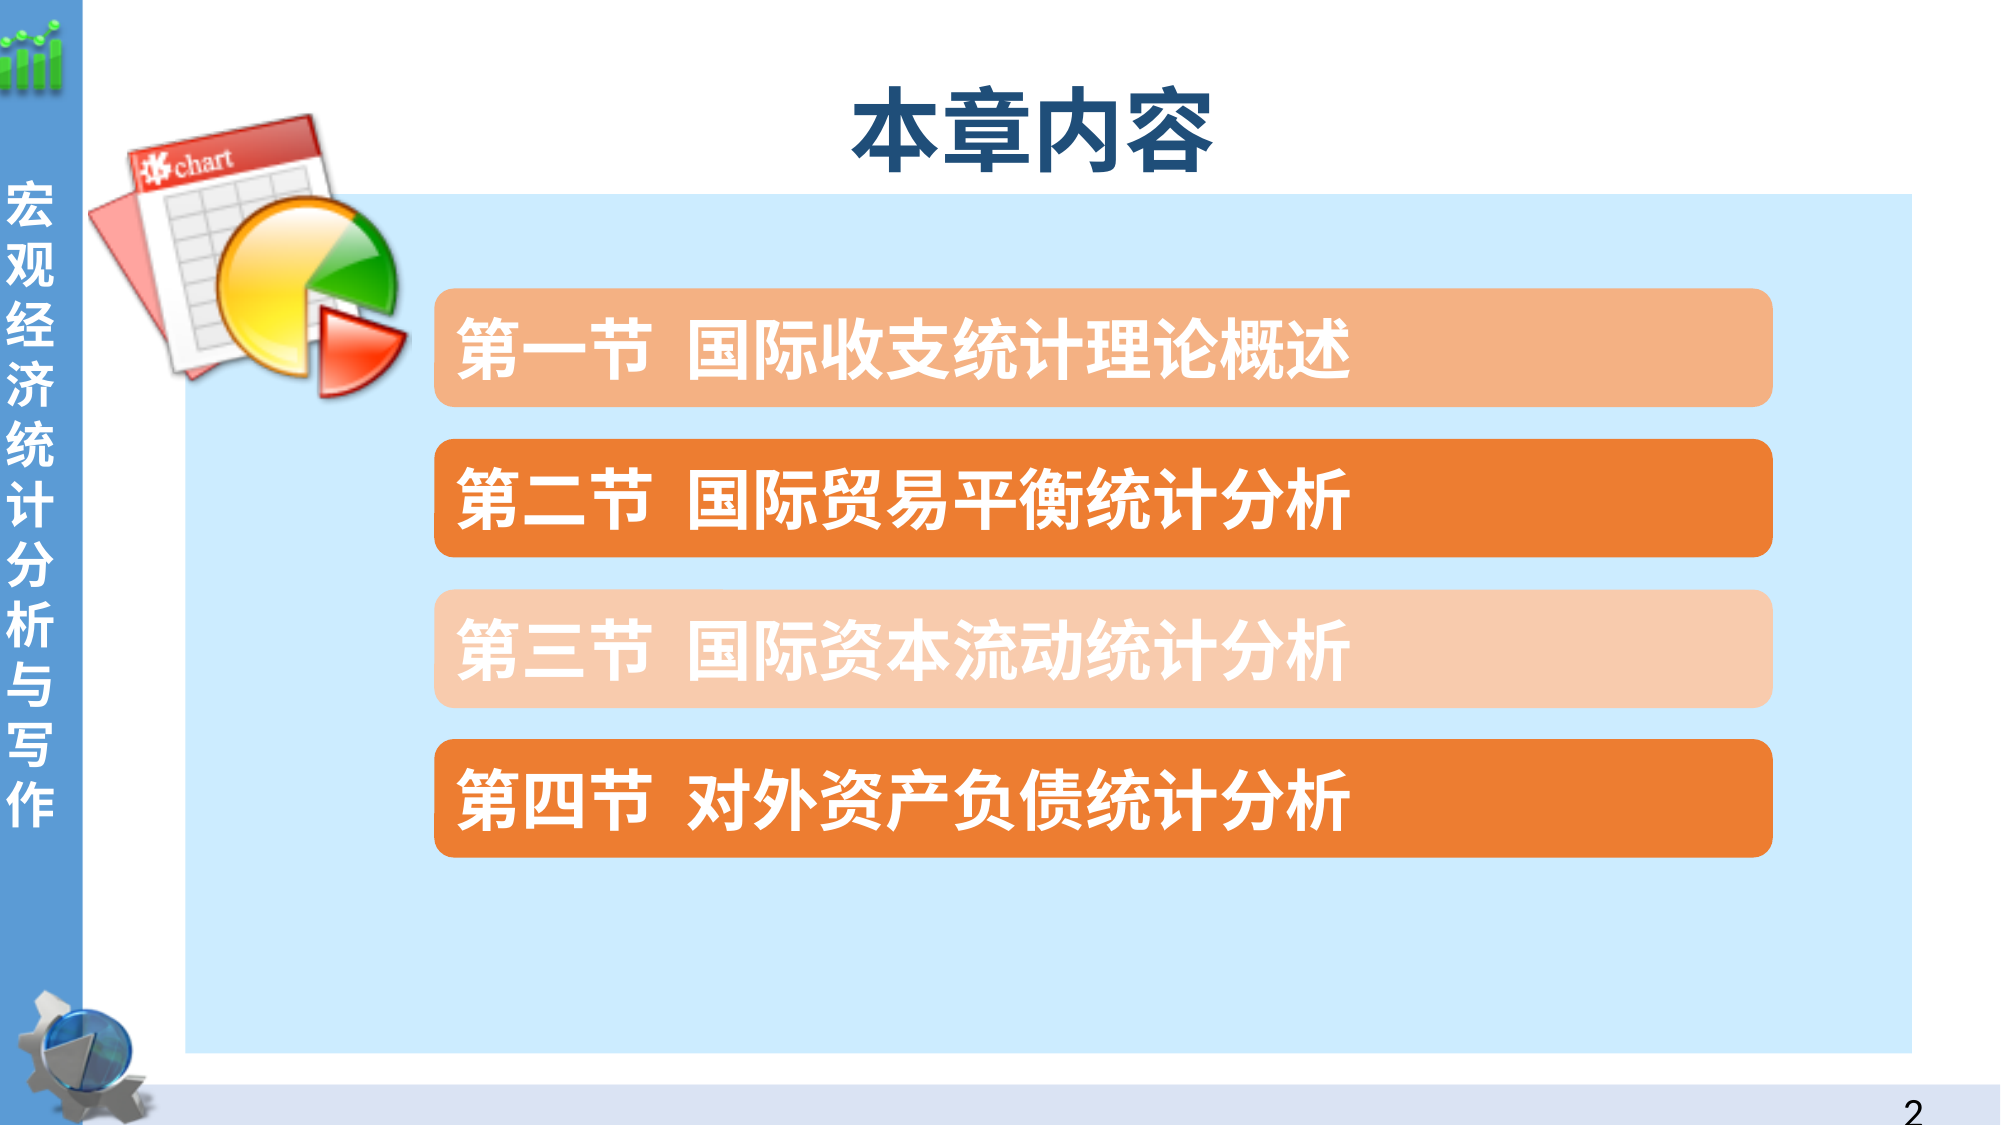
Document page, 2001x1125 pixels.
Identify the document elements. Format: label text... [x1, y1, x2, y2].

text_box 本章内容 [226, 25, 1840, 244]
text_box 第三节 国际资本流动统计分析 [433, 588, 1774, 710]
text_box 第四节 对外资产负债统计分析 [433, 737, 1774, 859]
text_box 第二节 国际贸易平衡统计分析 [433, 437, 1774, 559]
picture [0, 0, 2001, 1125]
slide_number 1 [1786, 1085, 1940, 1125]
text_box 第一节 国际收支统计理论概述 [433, 287, 1774, 409]
text_box [184, 193, 1913, 1055]
